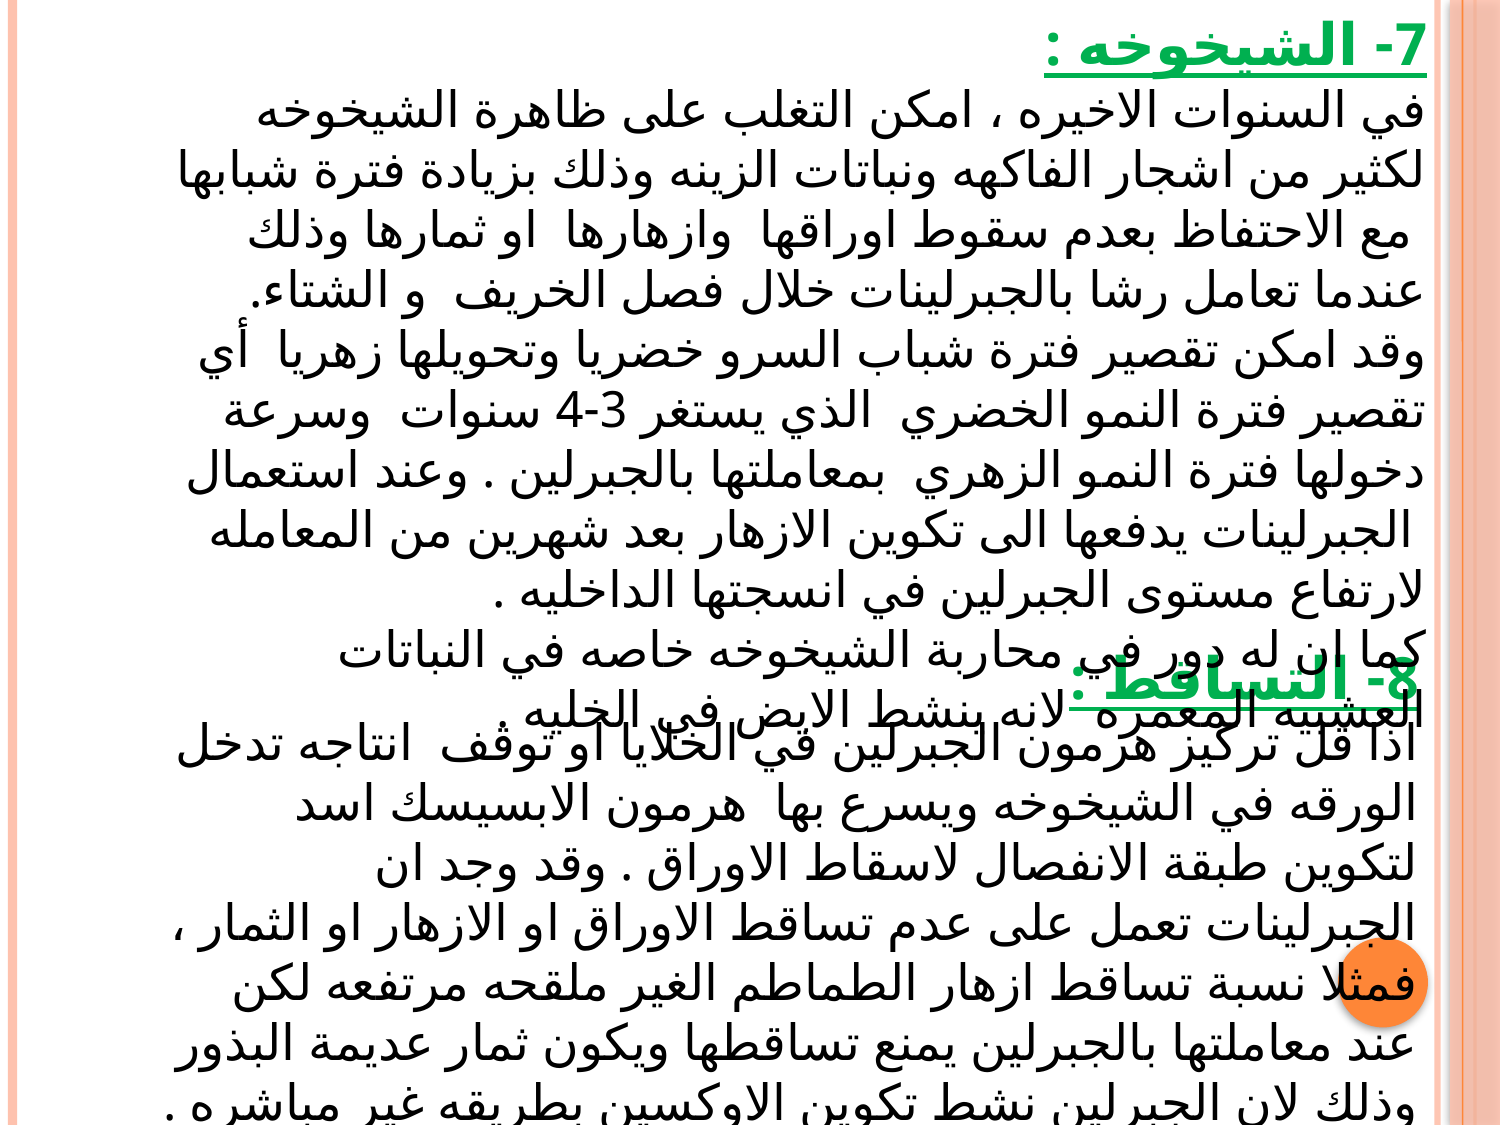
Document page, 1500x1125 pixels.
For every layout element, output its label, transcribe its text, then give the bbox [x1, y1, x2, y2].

text_box 7- الشيخوخه : في السنوات الاخيره ، امكن التغلب على ظاهرة الشيخوخه لكثير من اشجار الفاكهه ونباتات الزينه وذلك بزيادة فترة شبابها مع الاحتفاظ بعدم سقوط اوراقها وازهارها او ثمارها وذلك عندما تعامل رشا بالجبرلينات خلال فصل الخريف و الشتاء. وقد امكن تقصير فترة شباب السرو خضريا وتحويلها زهريا أي تقصير فترة النمو الخضري الذي يستغر 3-4 سنوات وسرعة دخولها فترة النمو الزهري بمعاملتها بالجبرلين . وعند استعمال الجبرلينات يدفعها الى تكوين الازهار بعد شهرين من المعامله لارتفاع مستوى الجبرلين في انسجتها الداخليه . كما ان له دور في محاربة الشيخوخه خاصه في النباتات العشبيه المعمره لانه ينشط الايض في الخليه . [159, 0, 1442, 745]
text_box 8- التساقط : اذا قل تركيز هرمون الجبرلين في الخلايا او توقف انتاجه تدخل الورقه في الشيخوخه ويسرع بها هرمون الابسيسك اسد لتكوين طبقة الانفصال لاسقاط الاوراق . وقد وجد ان الجبرلينات تعمل على عدم تساقط الاوراق او الازهار او الثمار ، فمثلا نسبة تساقط ازهار الطماطم الغير ملقحه مرتفعه لكن عند معاملتها بالجبرلين يمنع تساقطها ويكون ثمار عديمة البذور وذلك لان الجبرلين نشط تكوين الاوكسين بطريقه غير مباشره . [147, 633, 1434, 1125]
